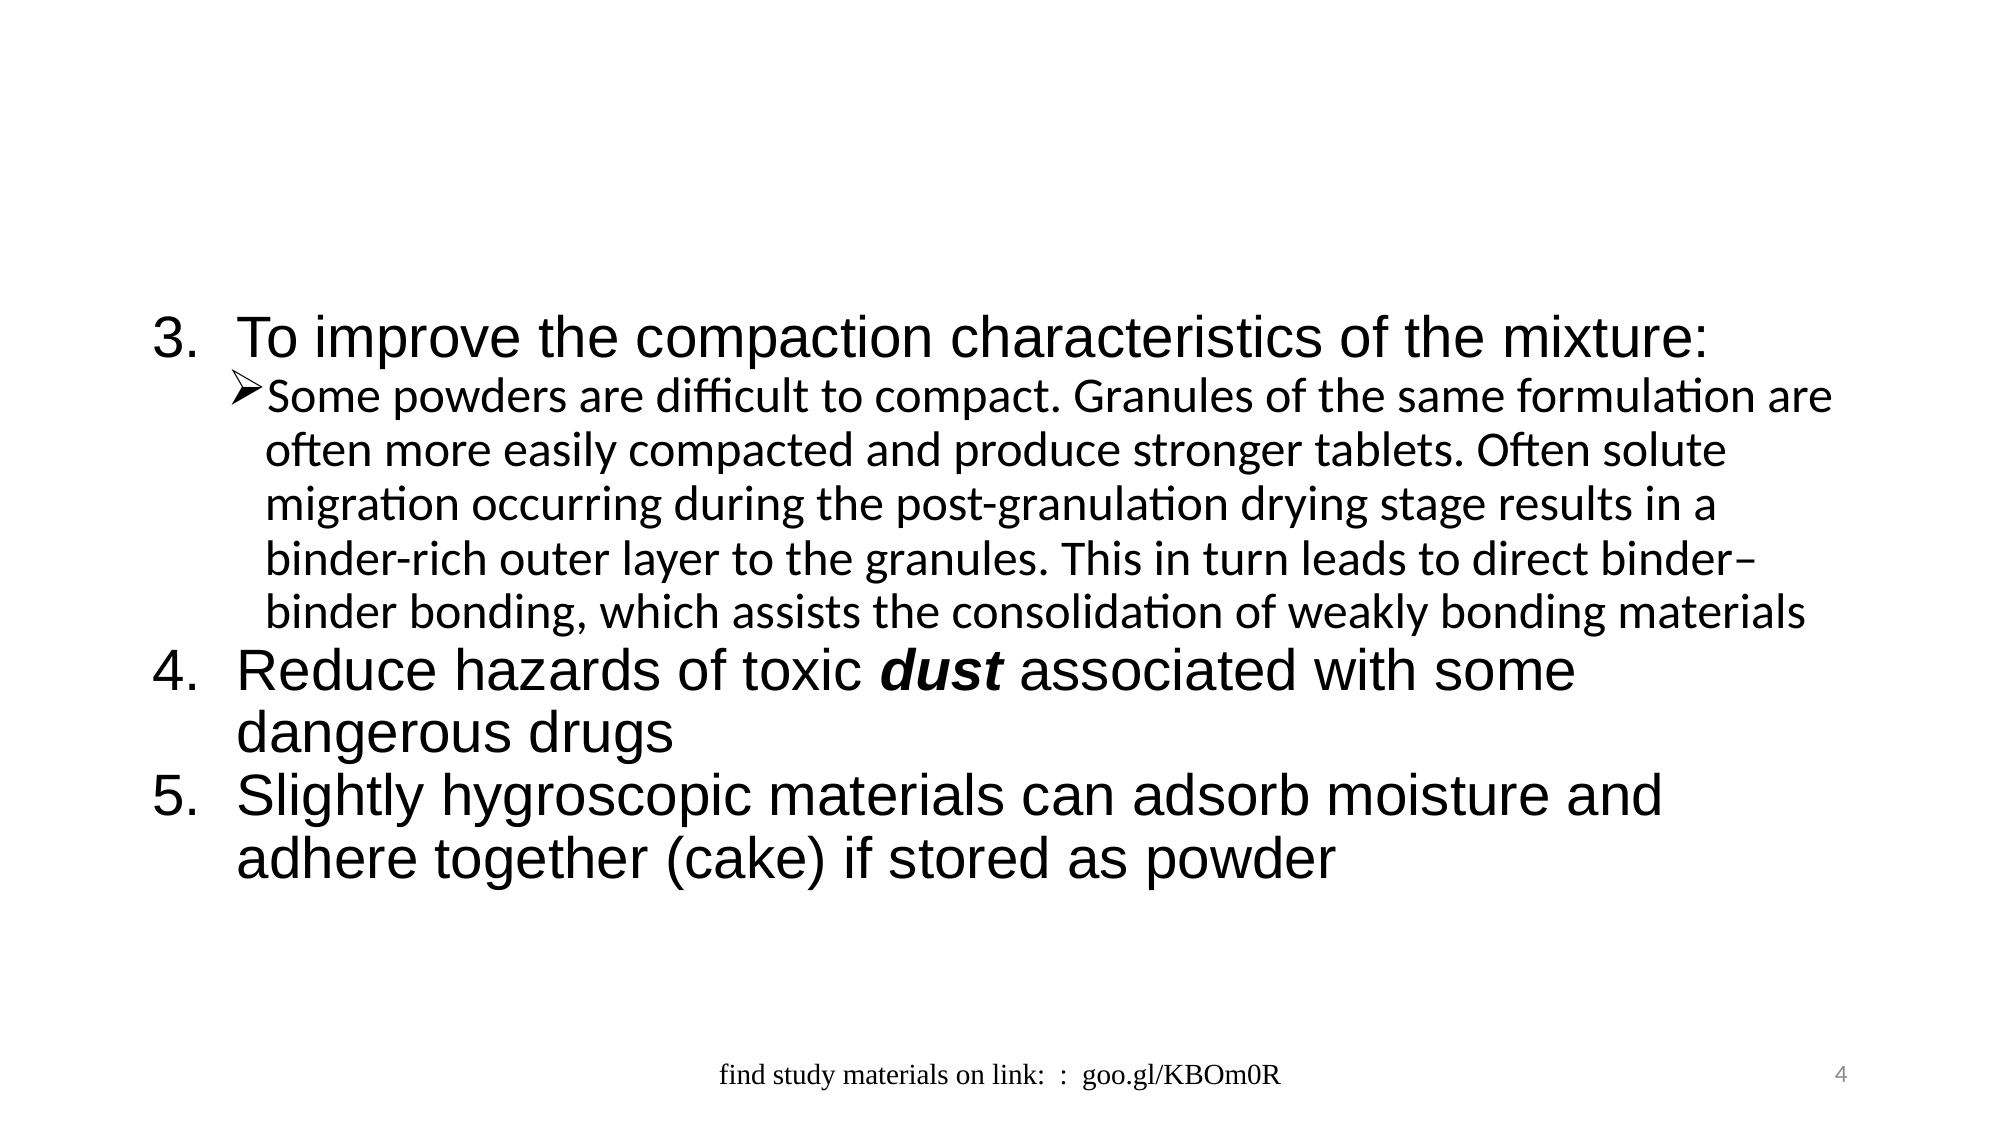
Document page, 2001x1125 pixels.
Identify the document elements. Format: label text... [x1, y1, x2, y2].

list To improve the compaction characteristics of the mixture: Some powders are difficult to compact. Granules of the same formulation are often more easily compacted and produce stronger tablets. Often solute migration occurring during the post-granulation drying stage results in a binder-rich outer layer to the granules. This in turn leads to direct binder–binder bonding, which assists the consolidation of weakly bonding materials Reduce hazards of toxic dust associated with some dangerous drugs Slightly hygroscopic materials can adsorb moisture and adhere together (cake) if stored as powder [137, 299, 1863, 1014]
footer find study materials on link: : goo.gl/KBOm0R [662, 1042, 1338, 1103]
slide_number 4 [1412, 1042, 1863, 1103]
